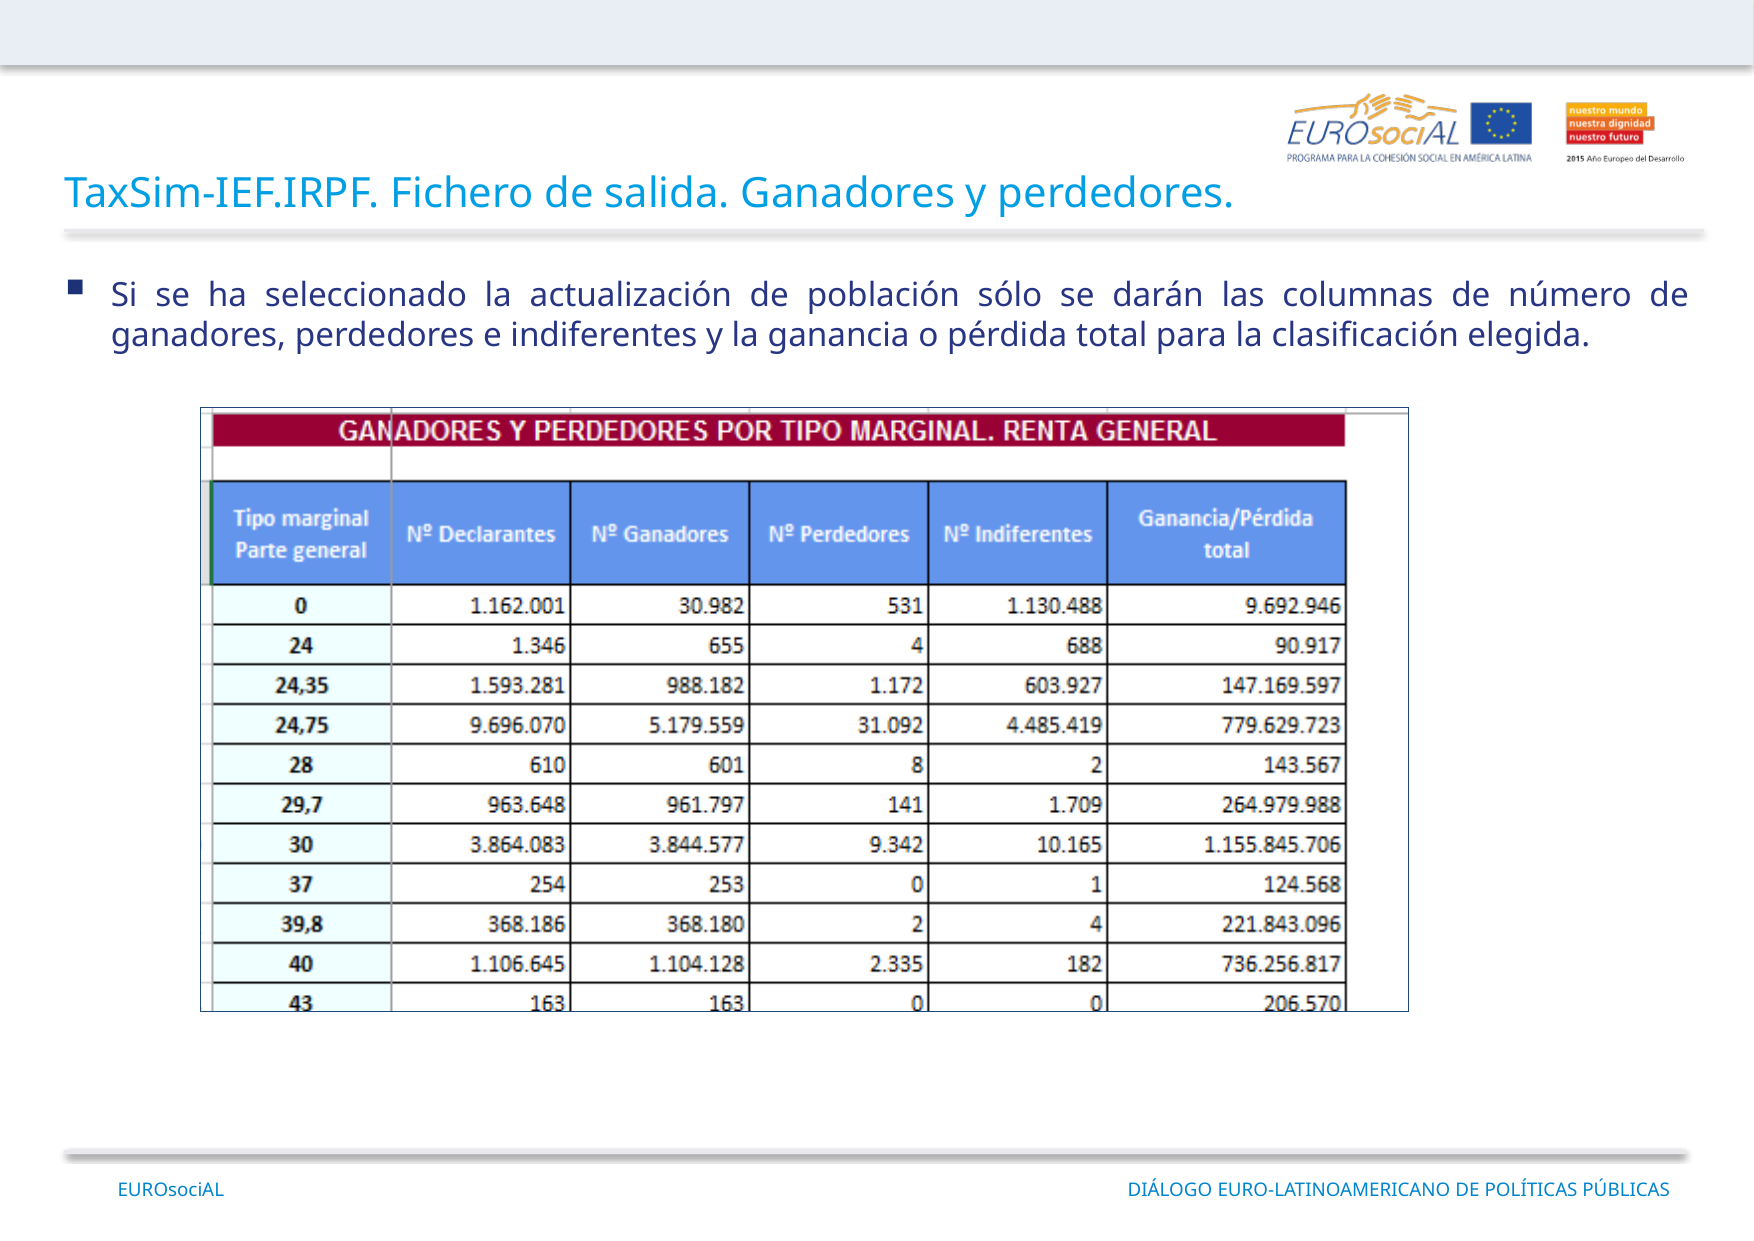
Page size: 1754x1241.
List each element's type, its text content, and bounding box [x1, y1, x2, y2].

picture [1278, 88, 1692, 173]
text_box Si se ha seleccionado la actualización de población sólo se darán las columnas de número de ganadores, perdedores e indiferentes y la ganancia o pérdida total para la clasificación elegida. [64, 254, 1692, 384]
text_box TaxSim-IEF.IRPF. Fichero de salida. Ganadores y perdedores. [49, 158, 1628, 233]
picture [200, 407, 1409, 1012]
